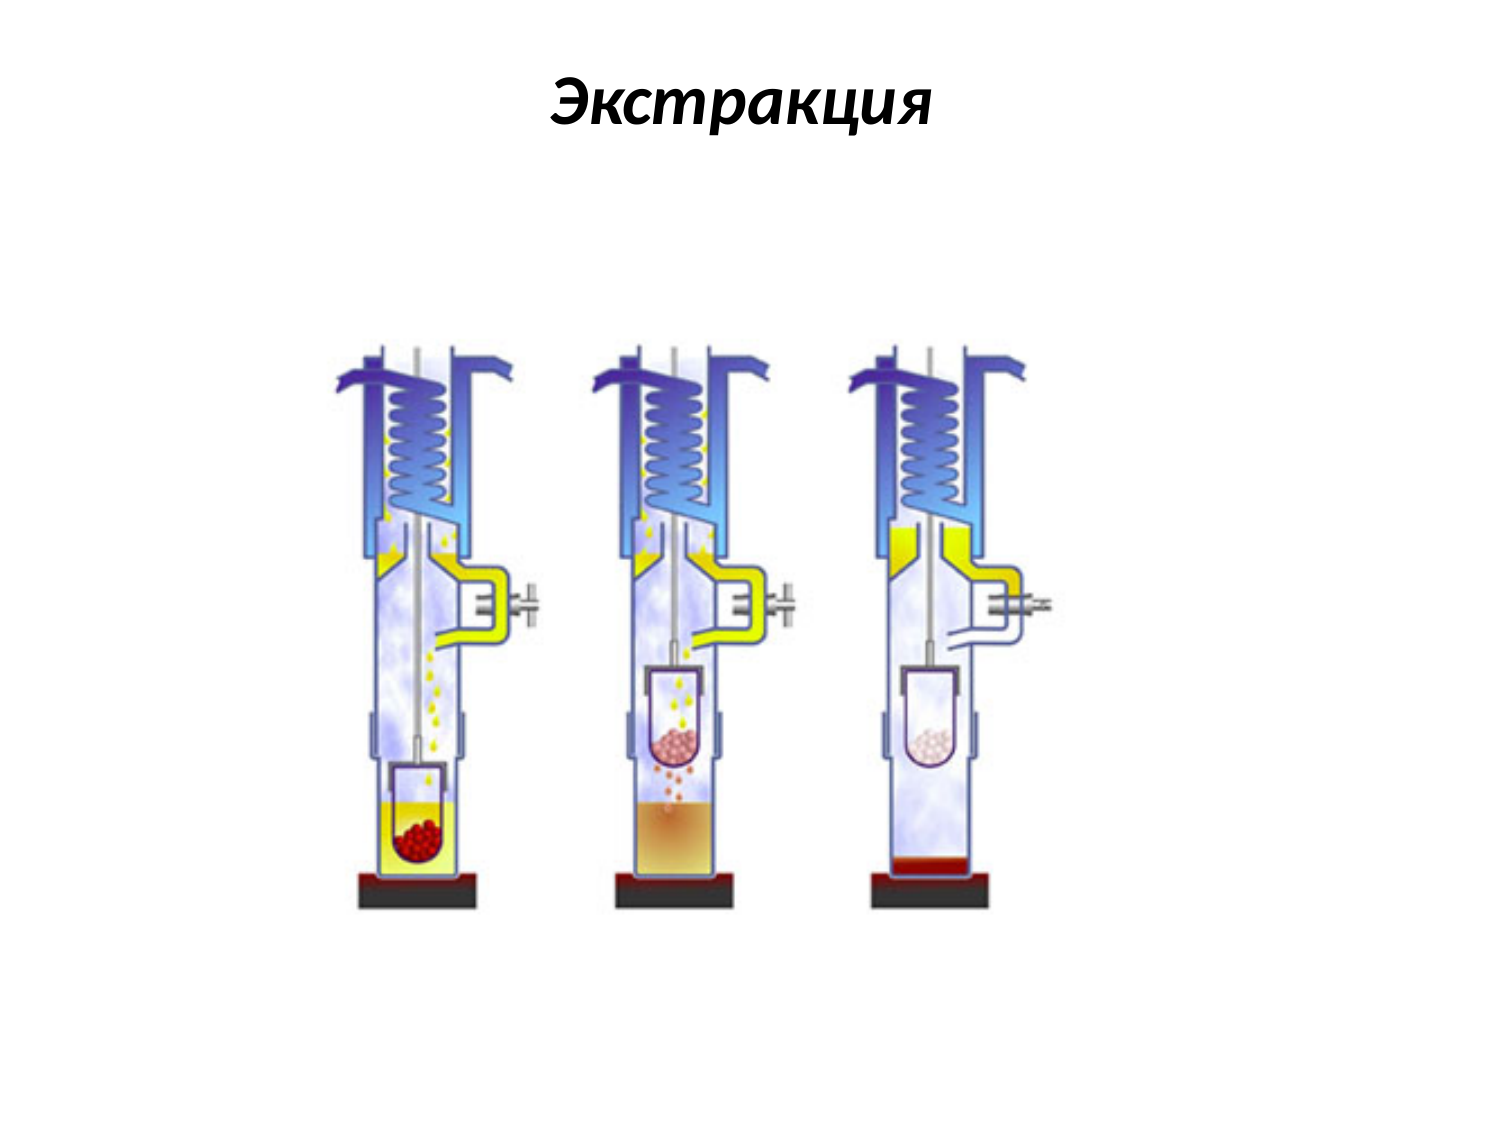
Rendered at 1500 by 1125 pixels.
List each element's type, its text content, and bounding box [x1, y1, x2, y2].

picture [292, 304, 1079, 945]
title Экстракция [75, 45, 1425, 233]
